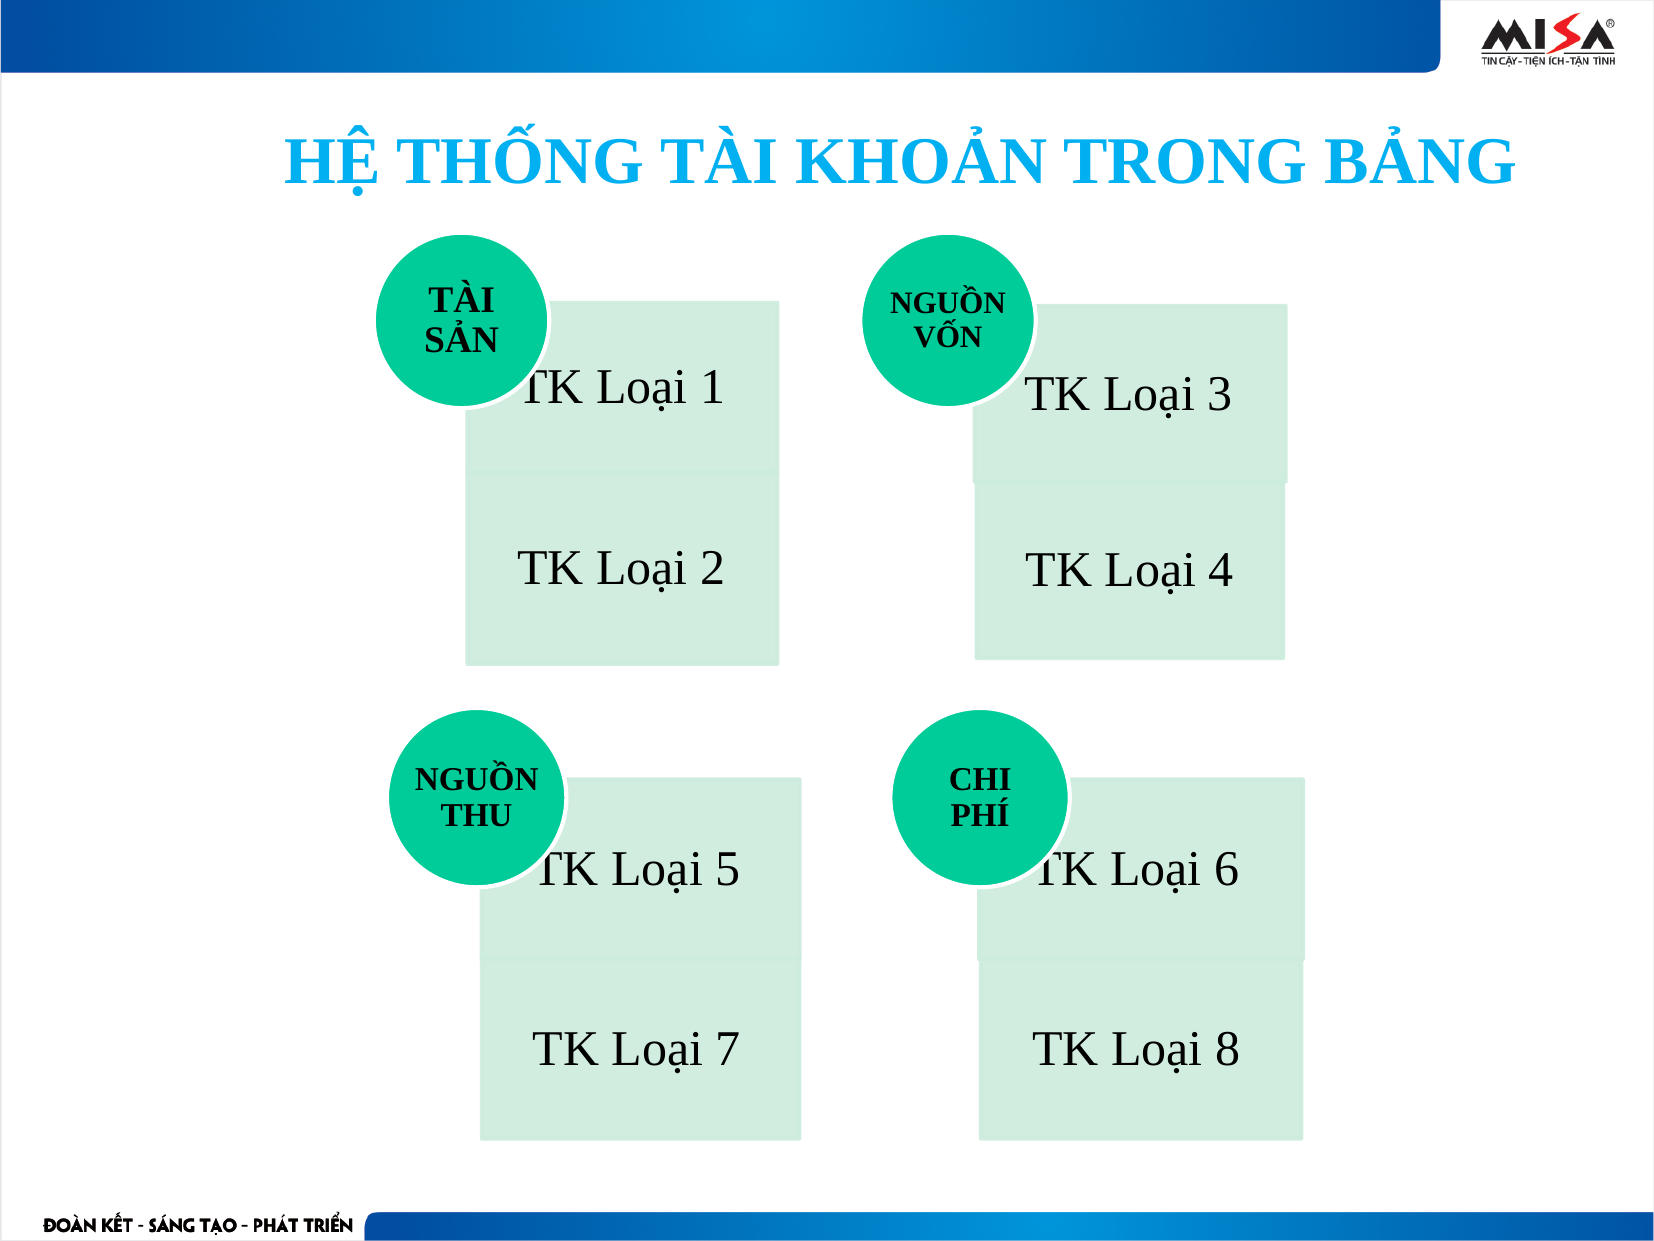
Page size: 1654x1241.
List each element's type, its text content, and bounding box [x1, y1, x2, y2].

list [226, 707, 1415, 1140]
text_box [226, 232, 1365, 665]
picture [0, 0, 1654, 1241]
title HỆ THỐNG TÀI KHOẢN TRONG BẢNG [82, 49, 1571, 257]
